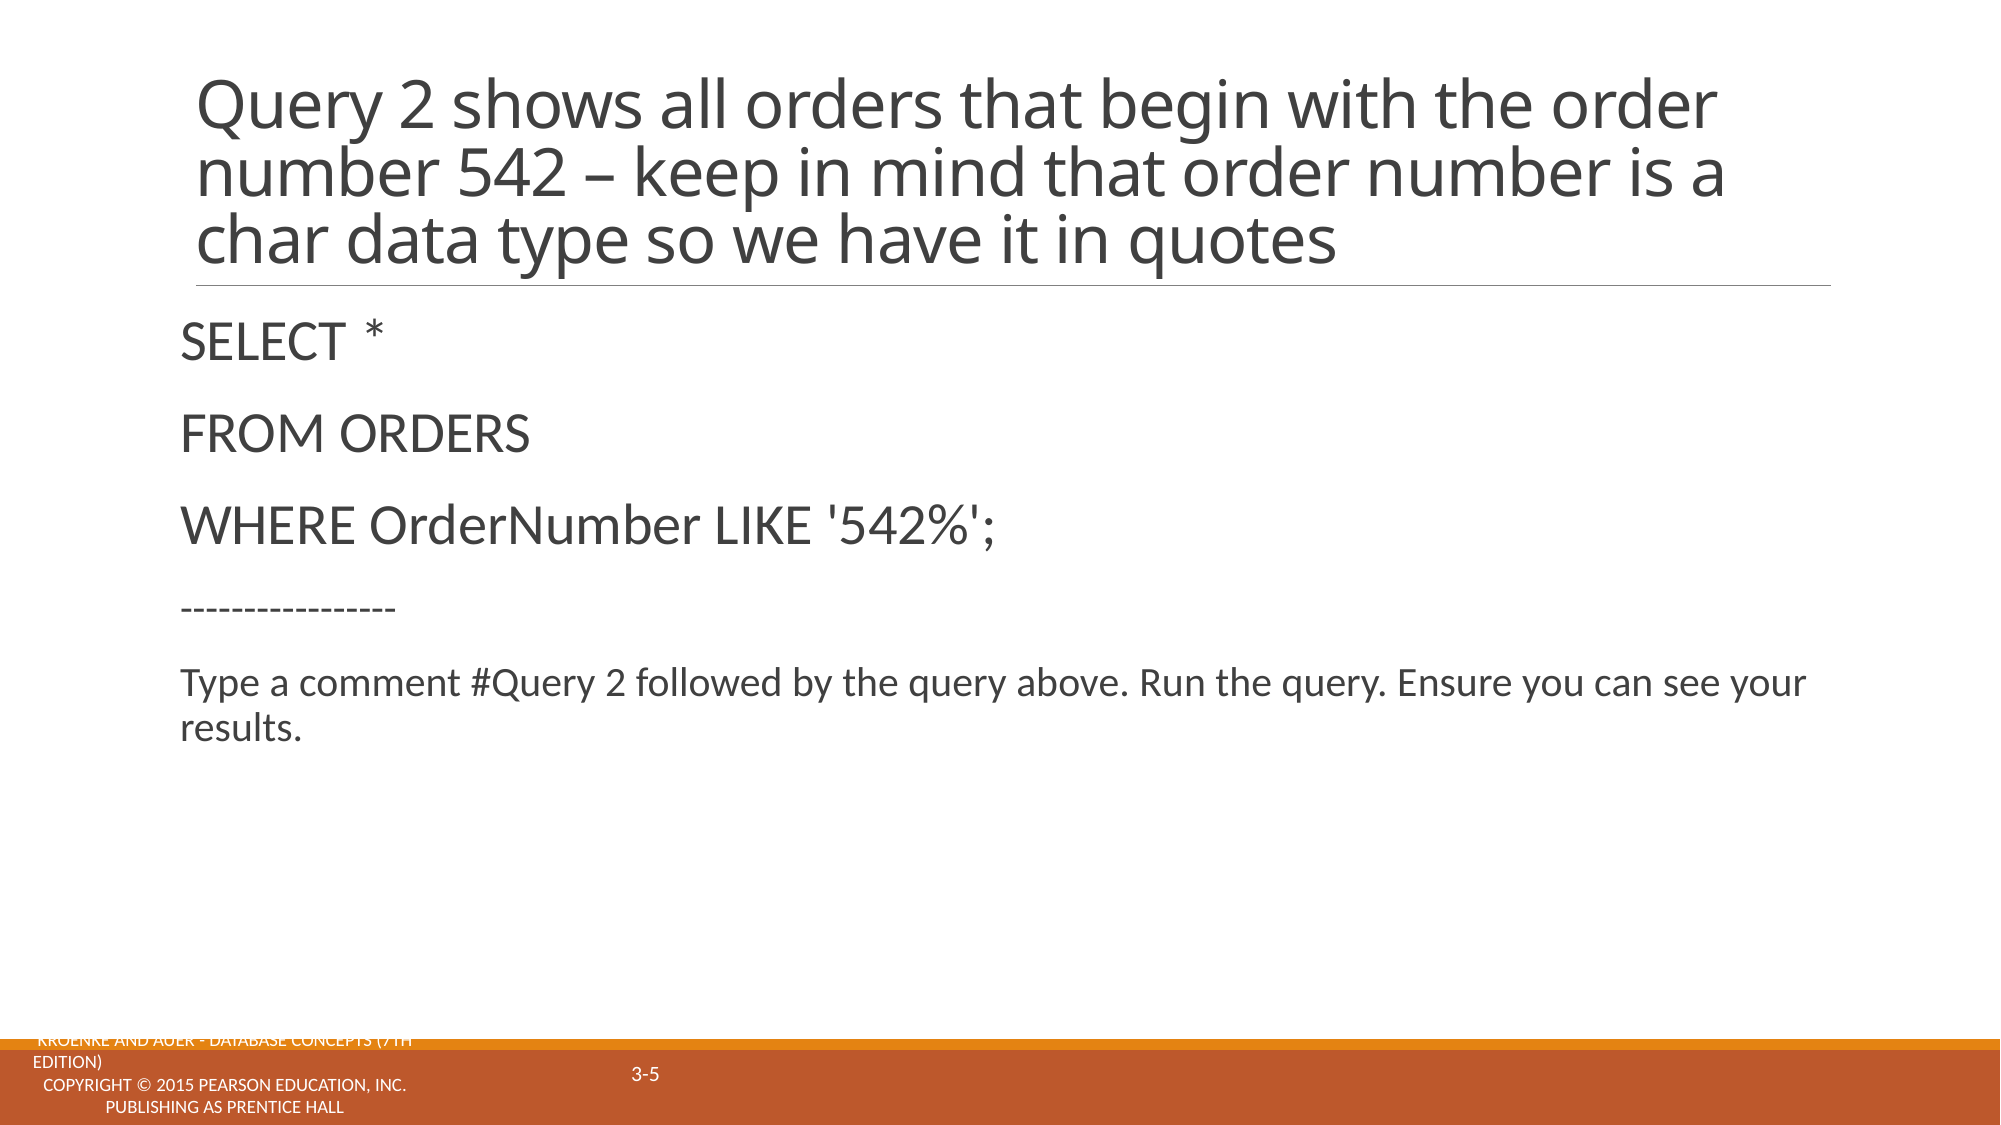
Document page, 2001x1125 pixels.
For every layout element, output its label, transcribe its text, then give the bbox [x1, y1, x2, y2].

title Query 2 shows all orders that begin with the order number 542 – keep in mind that order number is a char data type so we have it in quotes [180, 47, 1830, 285]
list SELECT * FROM ORDERS WHERE OrderNumber LIKE '542%'; ----------------- Type a comment #Query 2 followed by the query above. Run the query. Ensure you can see your results. [180, 302, 1830, 963]
slide_number 3-5 [0, 1042, 675, 1103]
